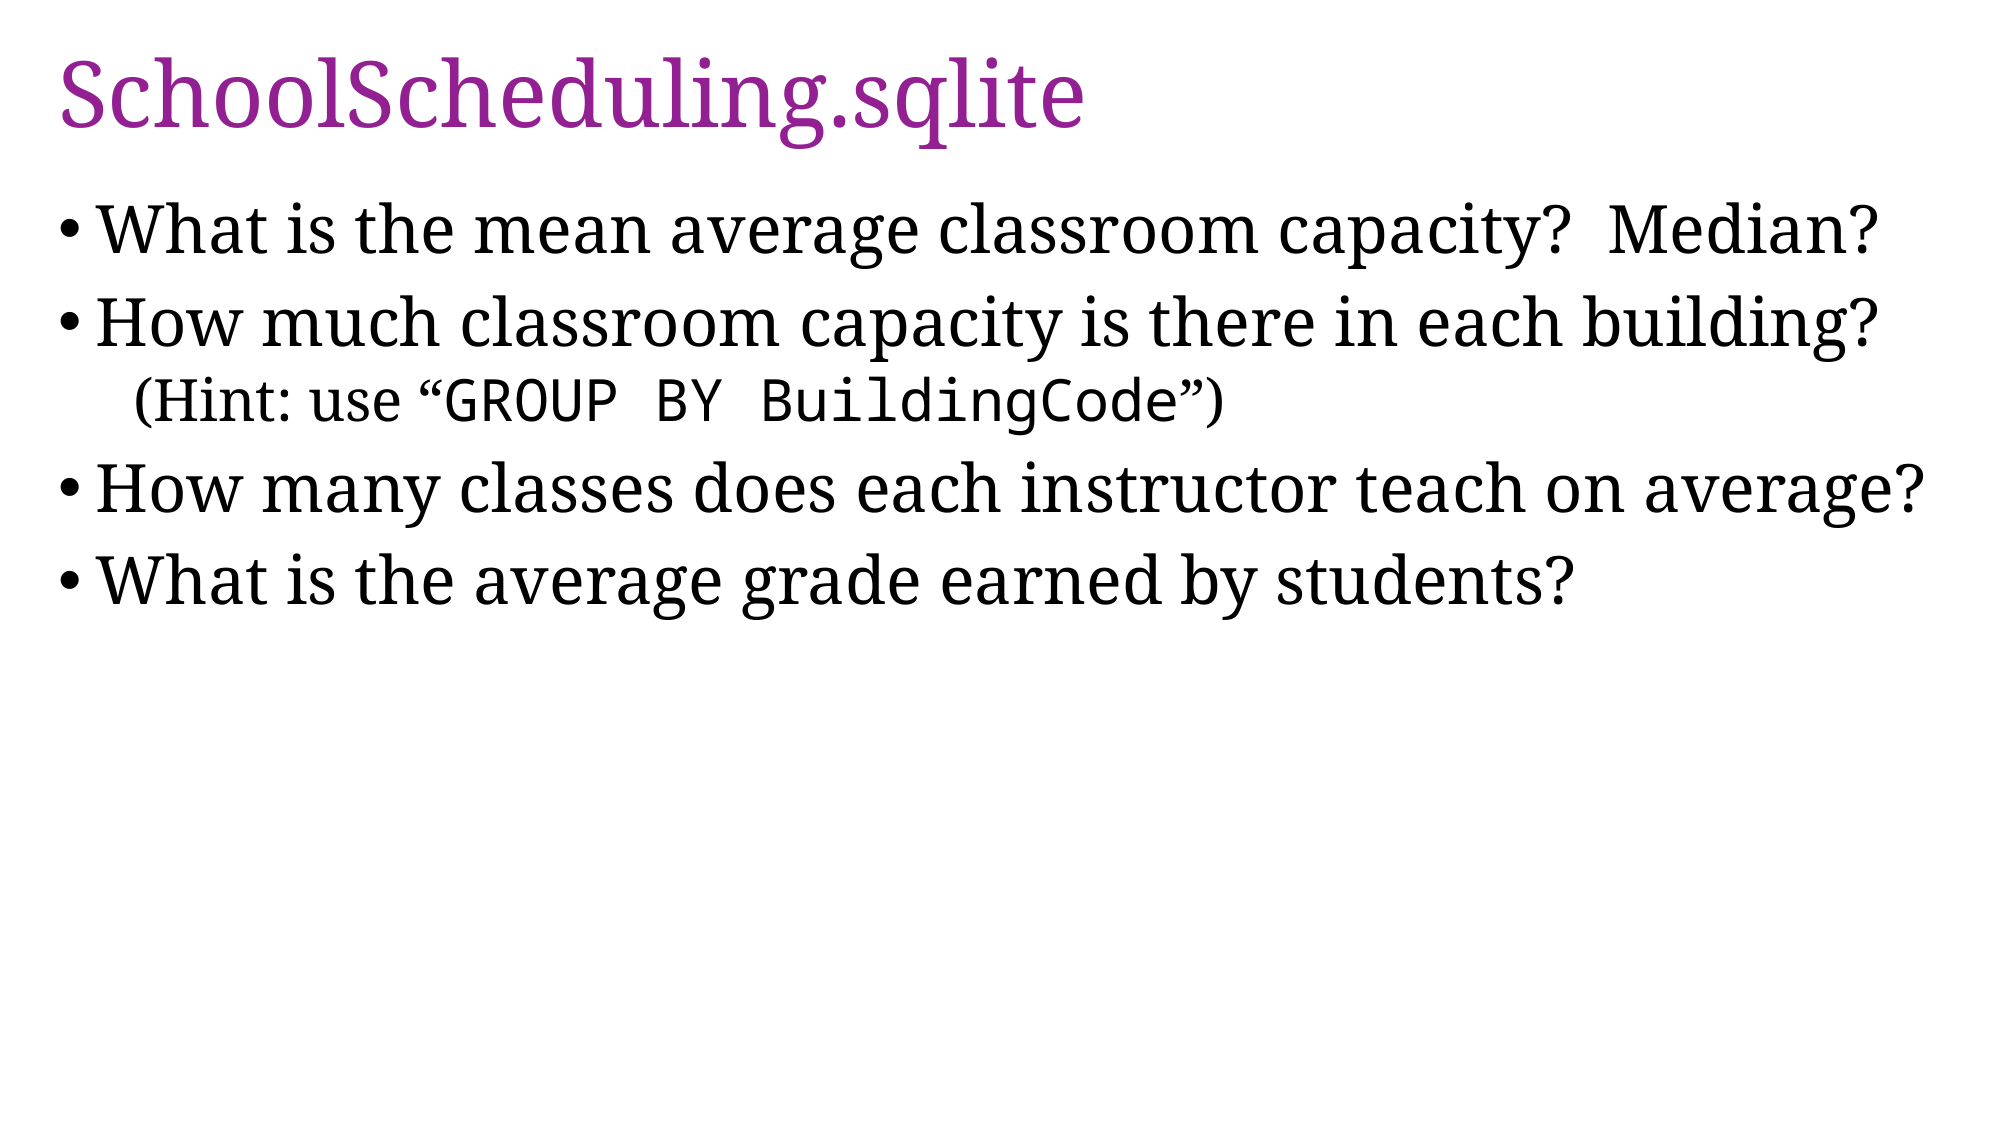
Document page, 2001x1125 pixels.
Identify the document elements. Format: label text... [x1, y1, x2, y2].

title SchoolScheduling.sqlite [43, 25, 1953, 171]
list What is the mean average classroom capacity? Median? How much classroom capacity is there in each building? (Hint: use “GROUP BY BuildingCode”) How many classes does each instructor teach on average? What is the average grade earned by students? [43, 188, 1953, 1106]
